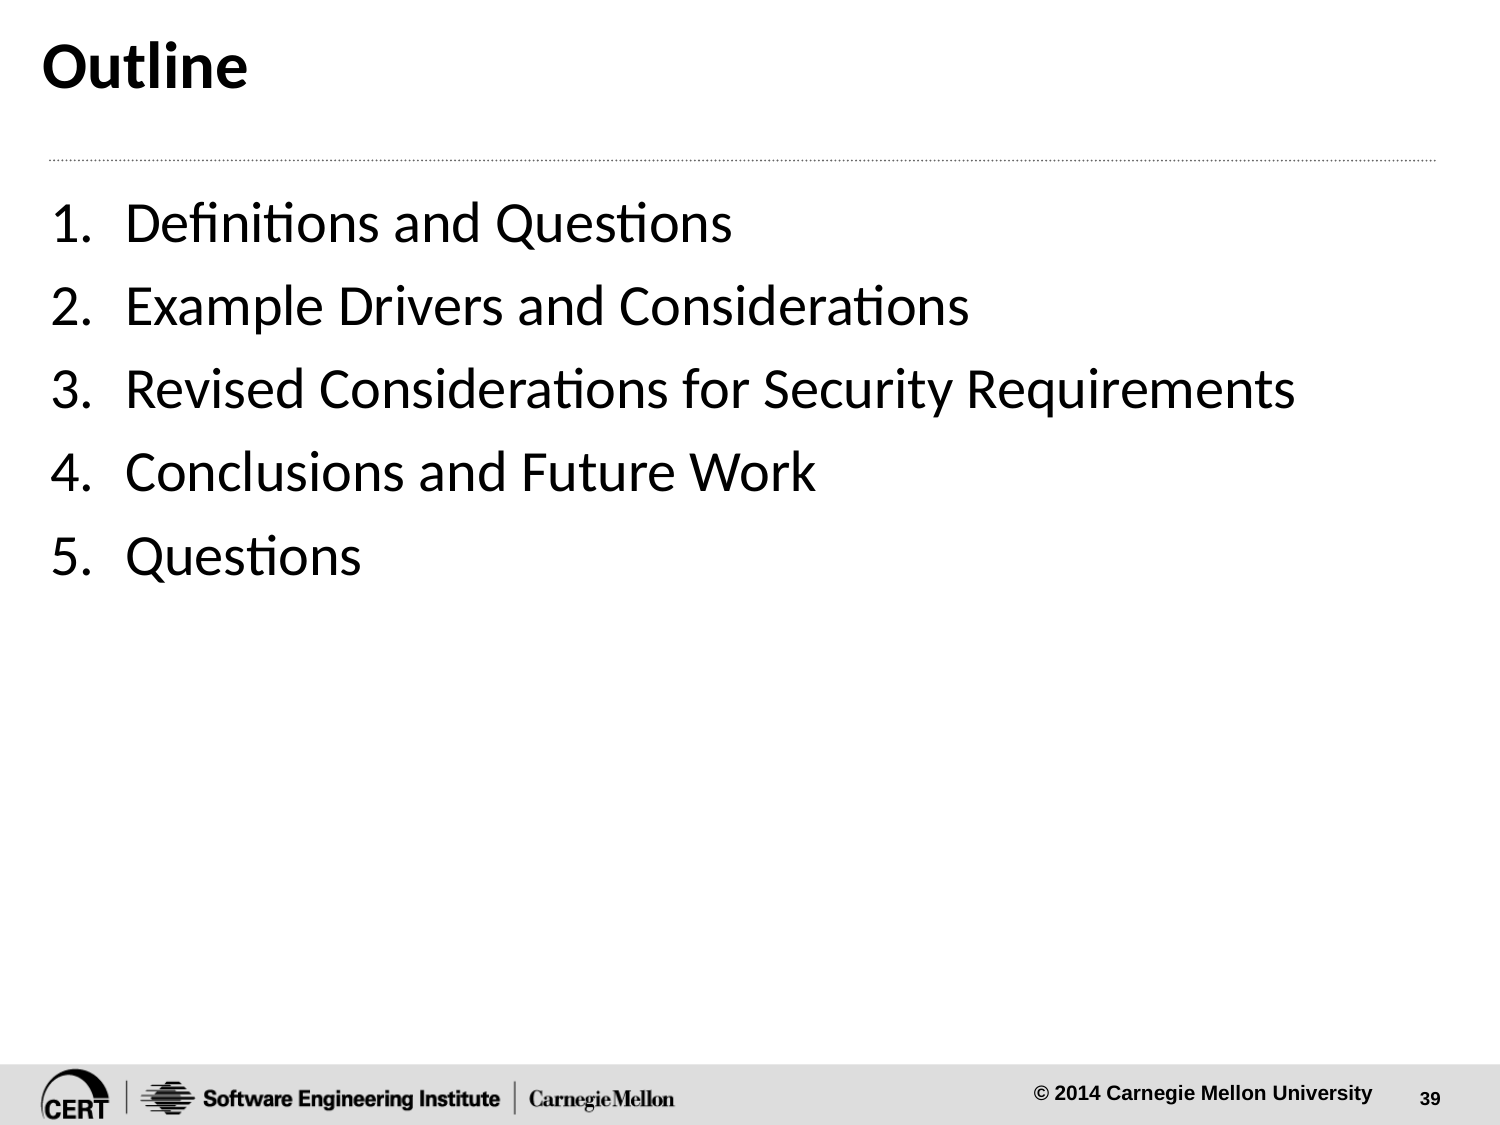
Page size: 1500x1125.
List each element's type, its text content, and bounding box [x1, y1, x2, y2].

list Definitions and Questions Example Drivers and Considerations Revised Considerations for Security Requirements Conclusions and Future Work Questions [49, 187, 1438, 1001]
title Outline [42, 37, 1434, 155]
picture [24, 1065, 688, 1125]
